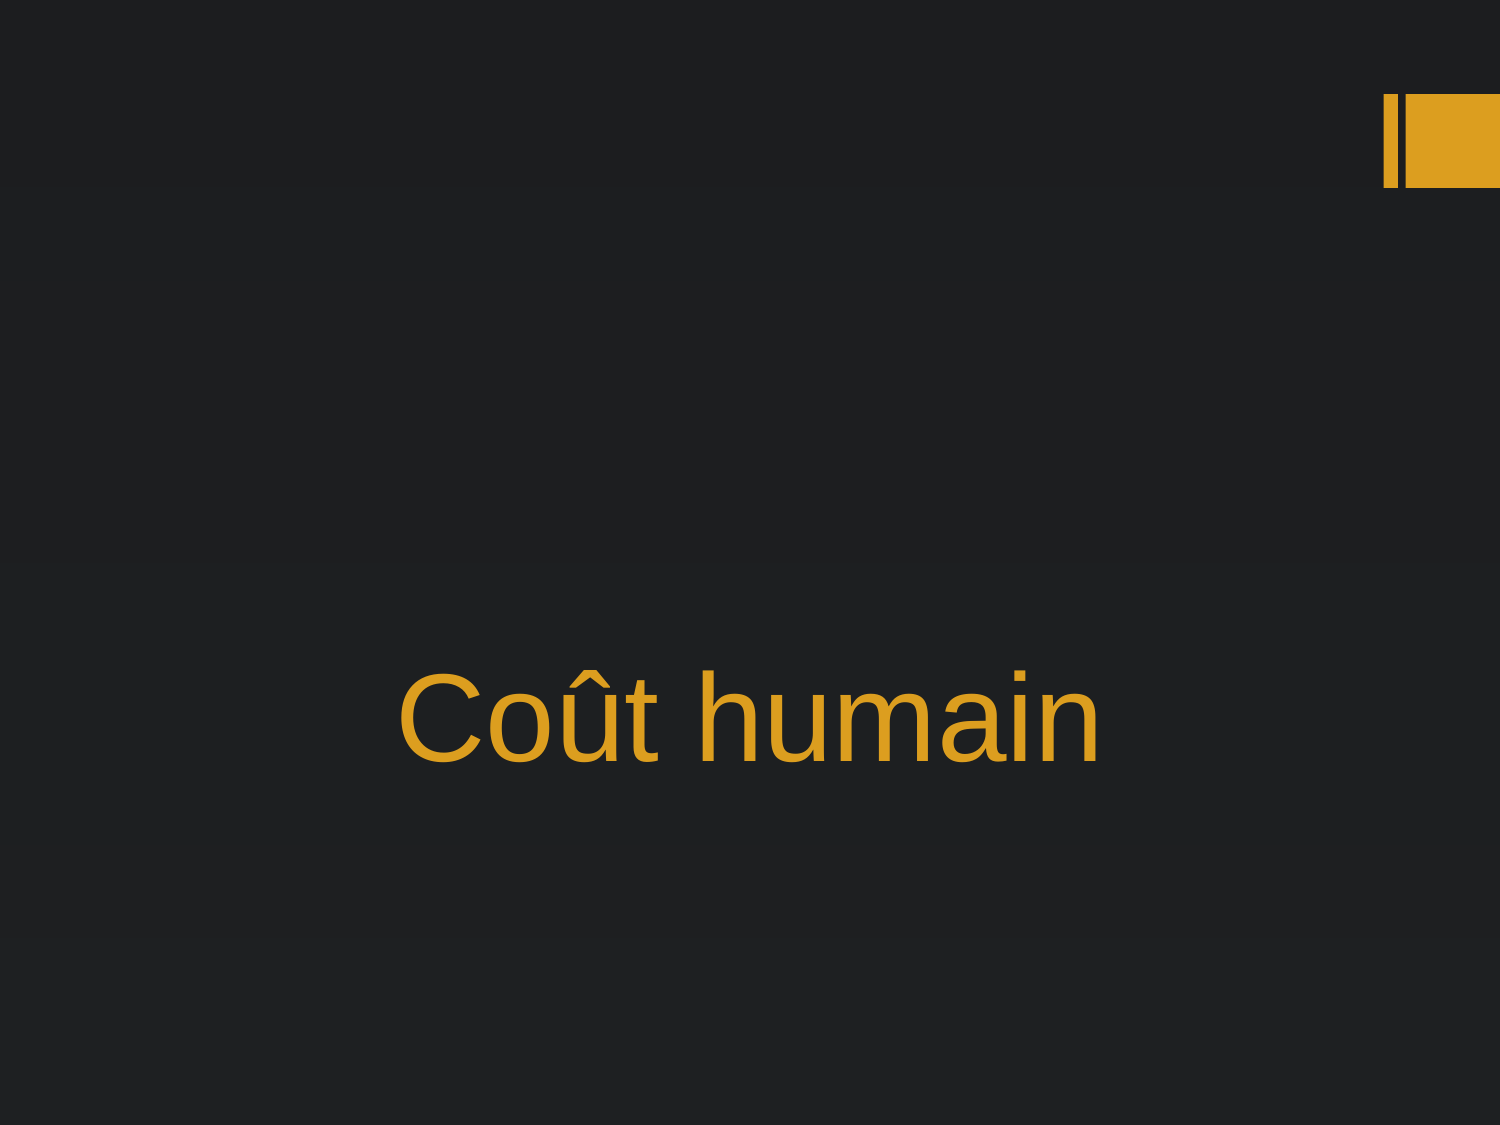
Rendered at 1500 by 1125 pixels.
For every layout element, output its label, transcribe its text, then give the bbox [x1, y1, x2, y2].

list Coût humain [150, 454, 1350, 1035]
